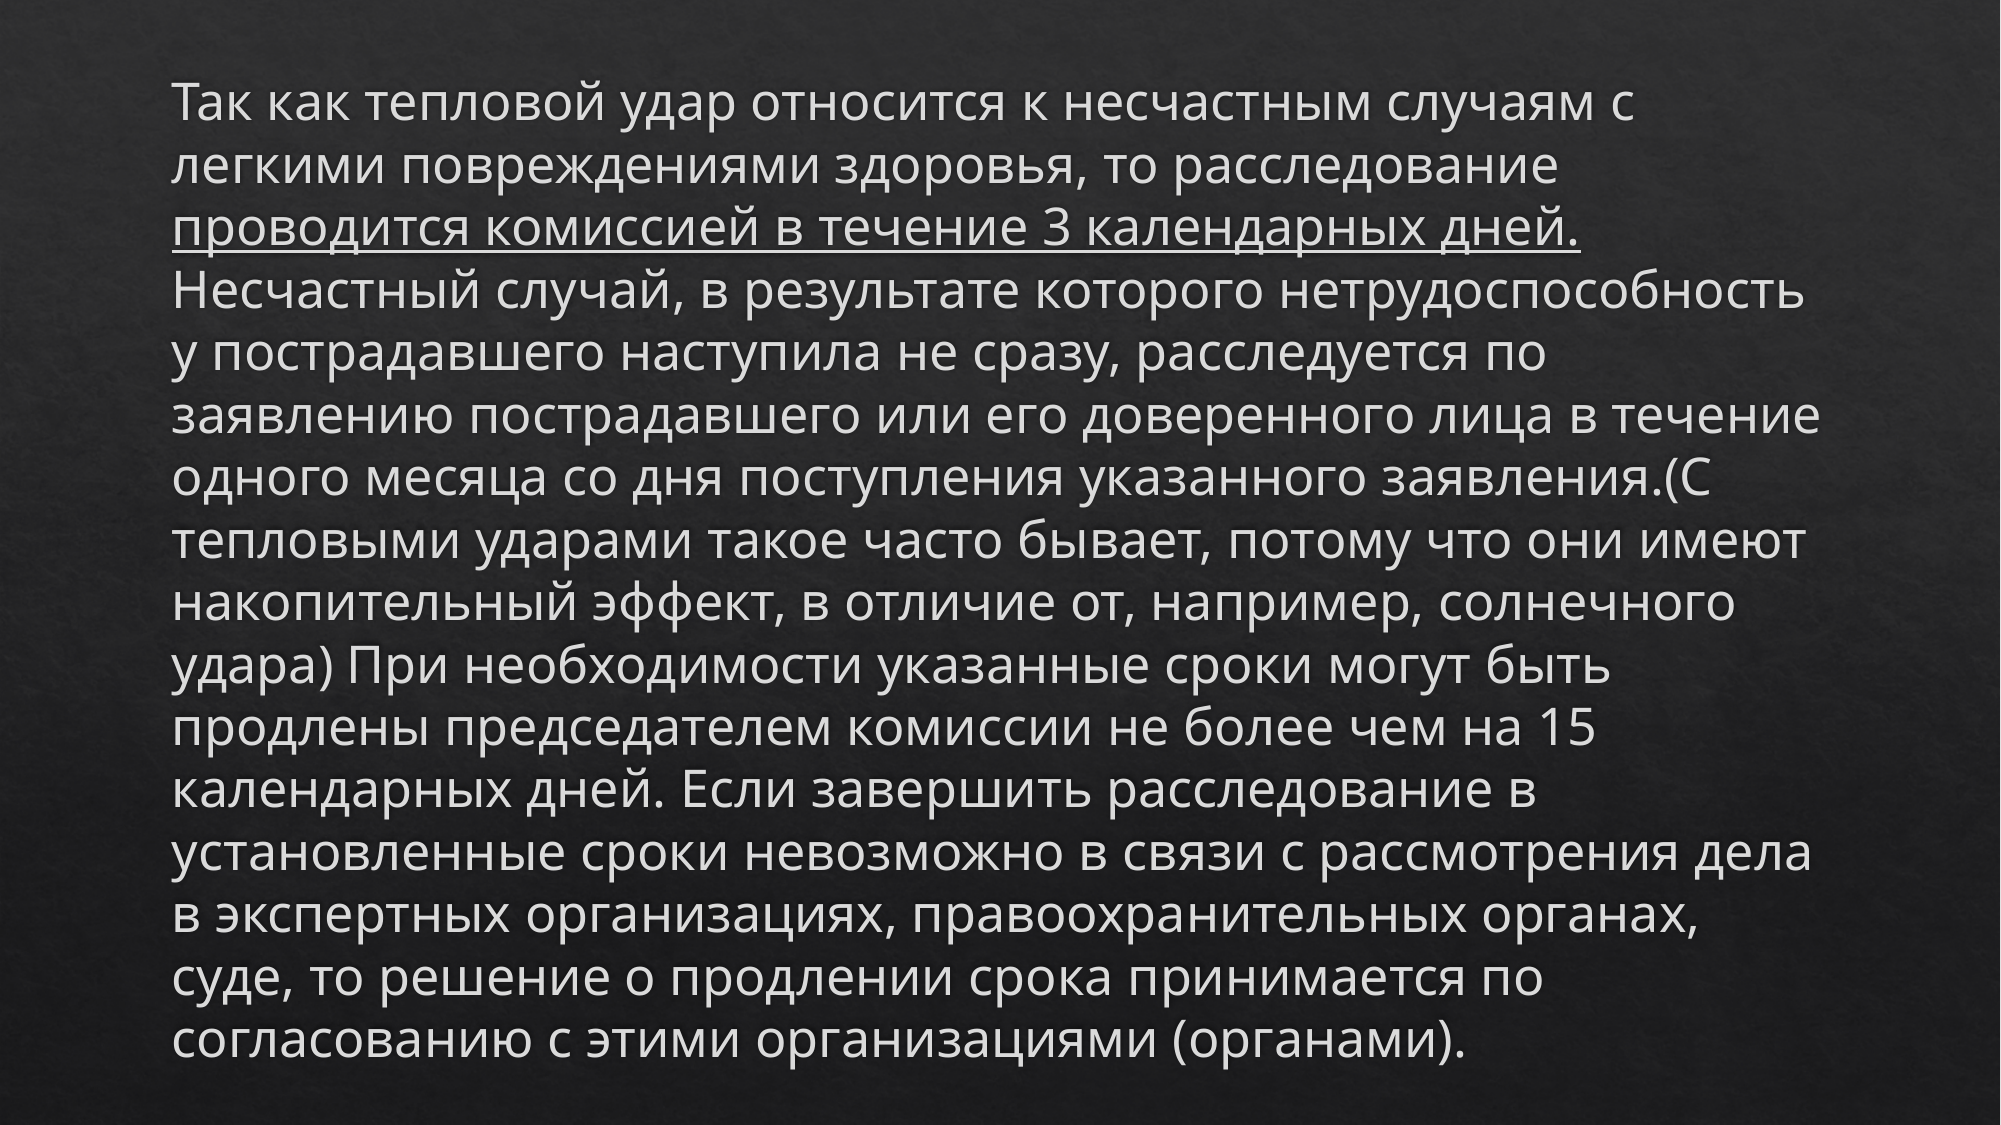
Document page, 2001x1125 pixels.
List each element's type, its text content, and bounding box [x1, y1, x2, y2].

list Так как тепловой удар относится к несчастным случаям с легкими повреждениями здоровья, то расследование проводится комиссией в течение 3 календарных​ дней. Несчастный случай, в результате которого нетрудоспособность у пострадавшего наступила не сразу, расследуется по заявлению пострадавшего или его доверенного лица в течение одного месяца со дня поступления указанного заявления.(С тепловыми ударами такое часто бывает, потому что они имеют накопительный эффект, в отличие от, например, солнечного удара) При необходимости указанные сроки могут быть продлены председателем комиссии не более чем на 15 календарных дней. Если завершить расследование в установленные сроки невозможно в связи с рассмотрения дела в экспертных организациях, правоохранительных органах, суде, то решение о продлении срока принимается по согласованию с этими организациями (органами). [150, 61, 1850, 727]
